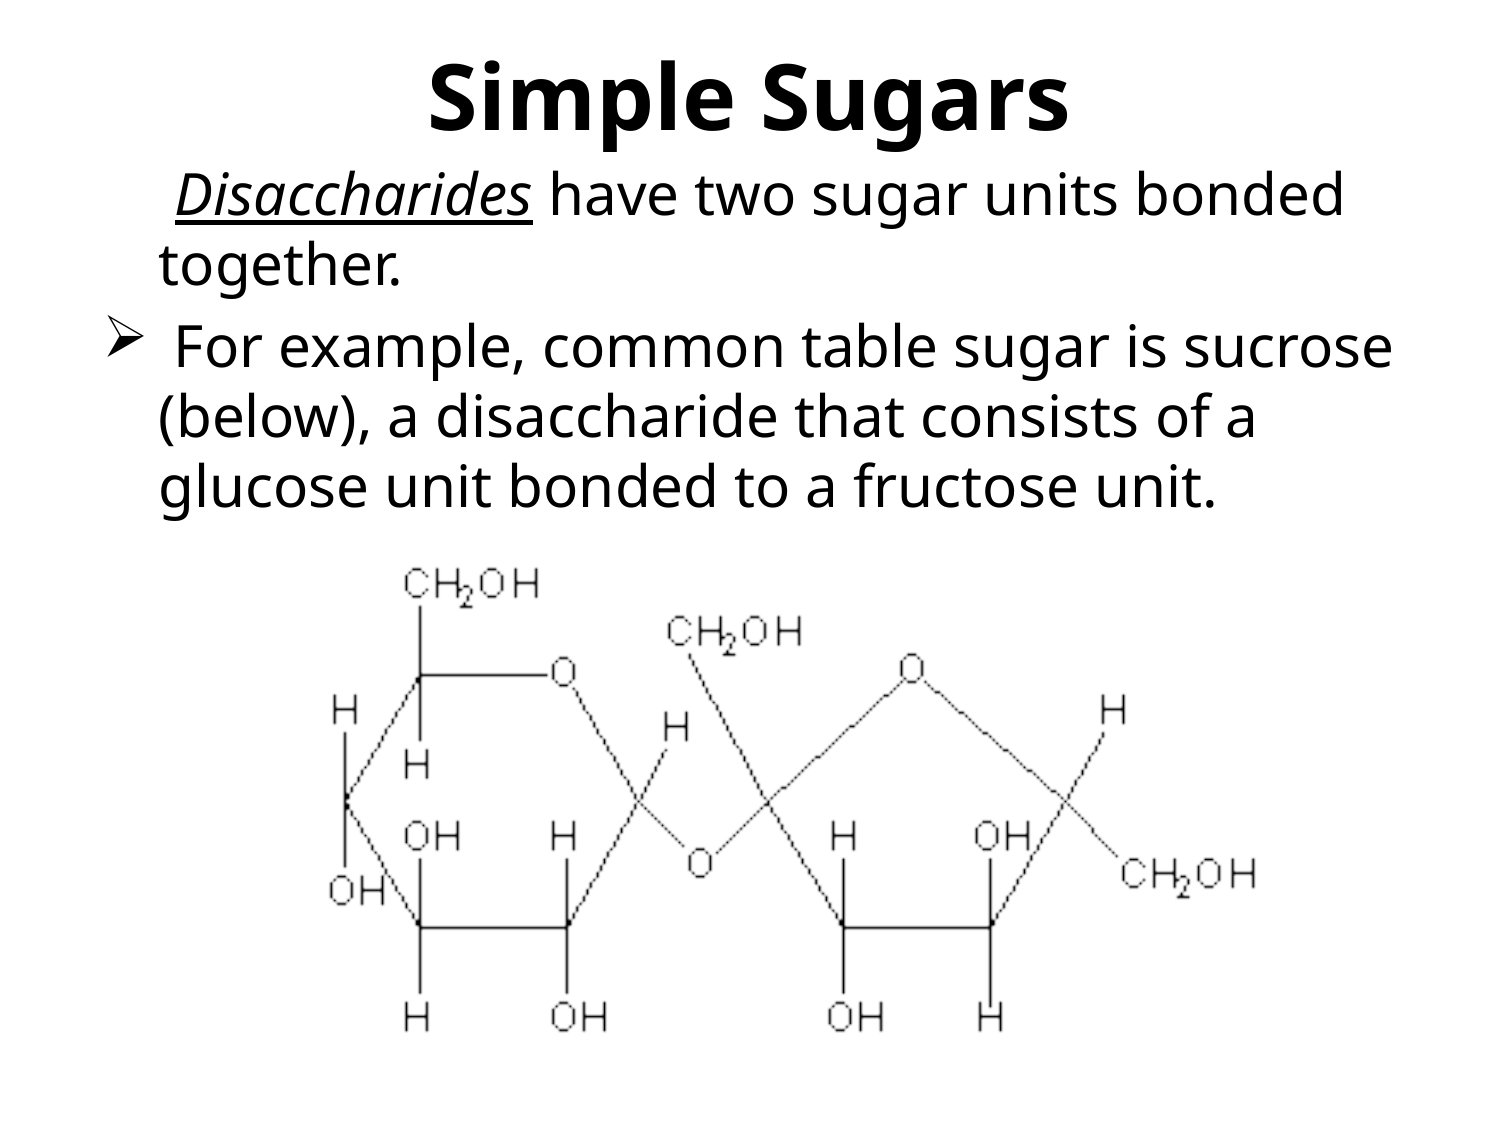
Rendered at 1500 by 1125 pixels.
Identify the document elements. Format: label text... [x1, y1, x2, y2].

title Simple Sugars [74, 0, 1426, 188]
list Disaccharides have two sugar units bonded together. For example, common table sugar is sucrose (below), a disaccharide that consists of a glucose unit bonded to a fructose unit. [87, 149, 1426, 538]
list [324, 562, 1263, 1041]
